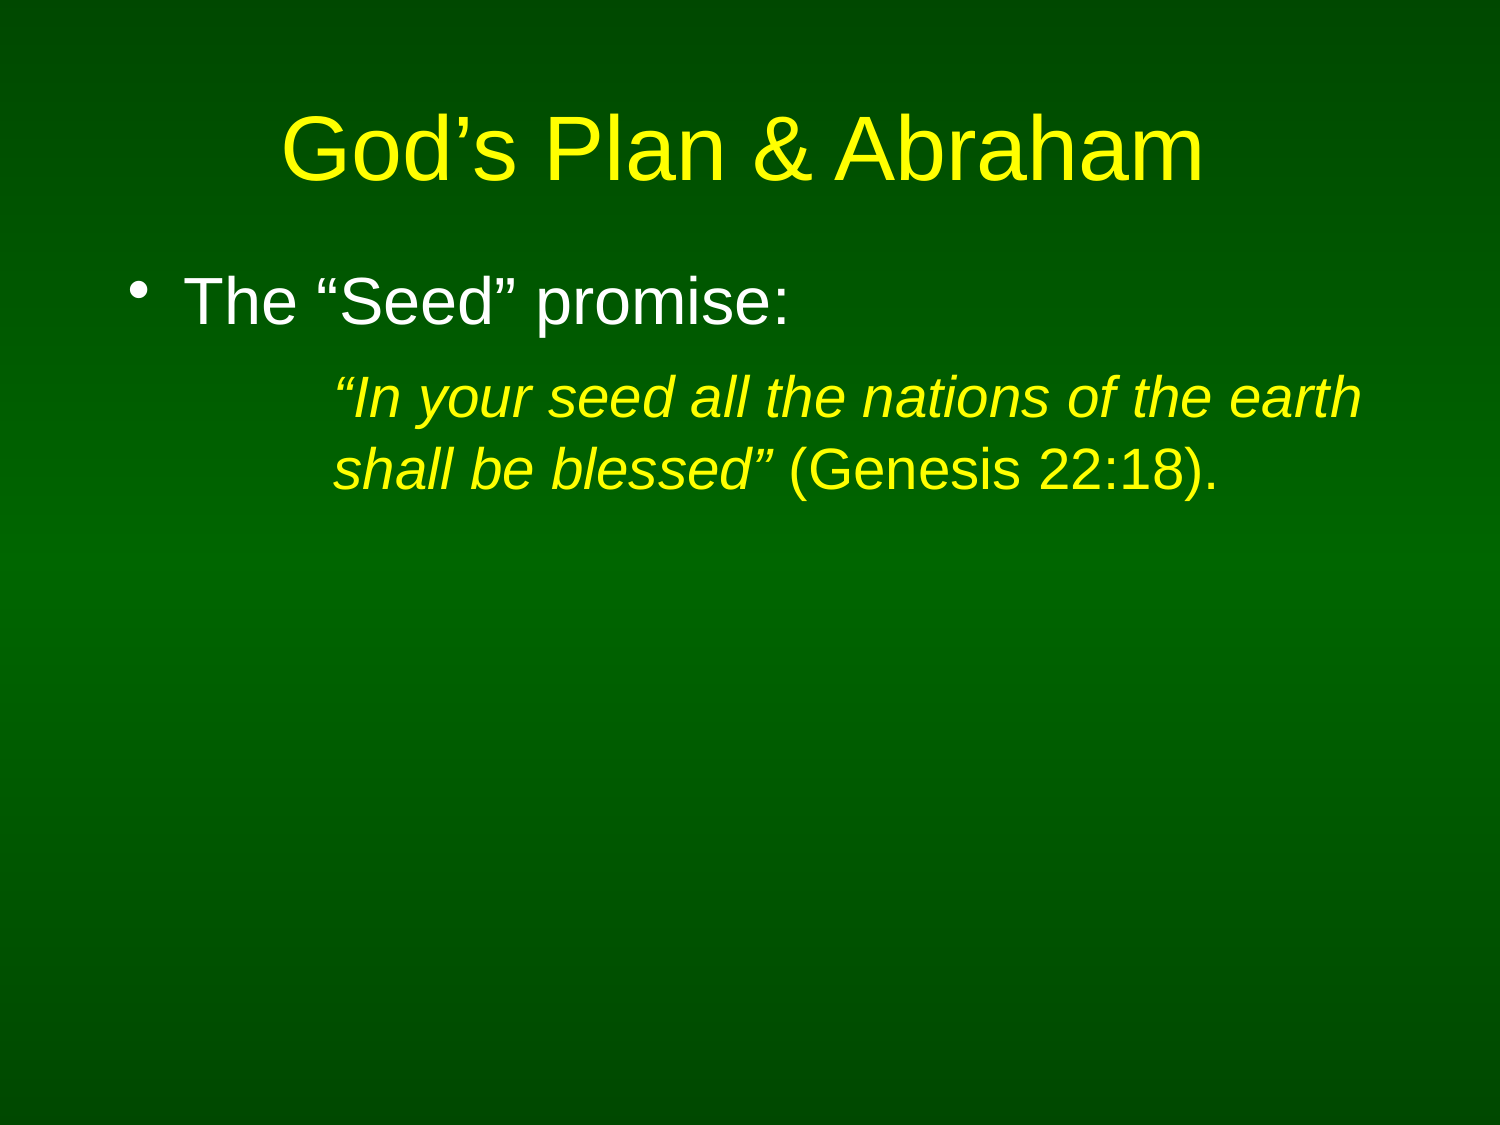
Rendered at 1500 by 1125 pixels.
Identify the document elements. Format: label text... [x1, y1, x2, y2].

title God’s Plan & Abraham [50, 50, 1438, 238]
list The “Seed” promise: “In your seed all the nations of the earth shall be blessed” (Genesis 22:18). [112, 249, 1450, 1088]
